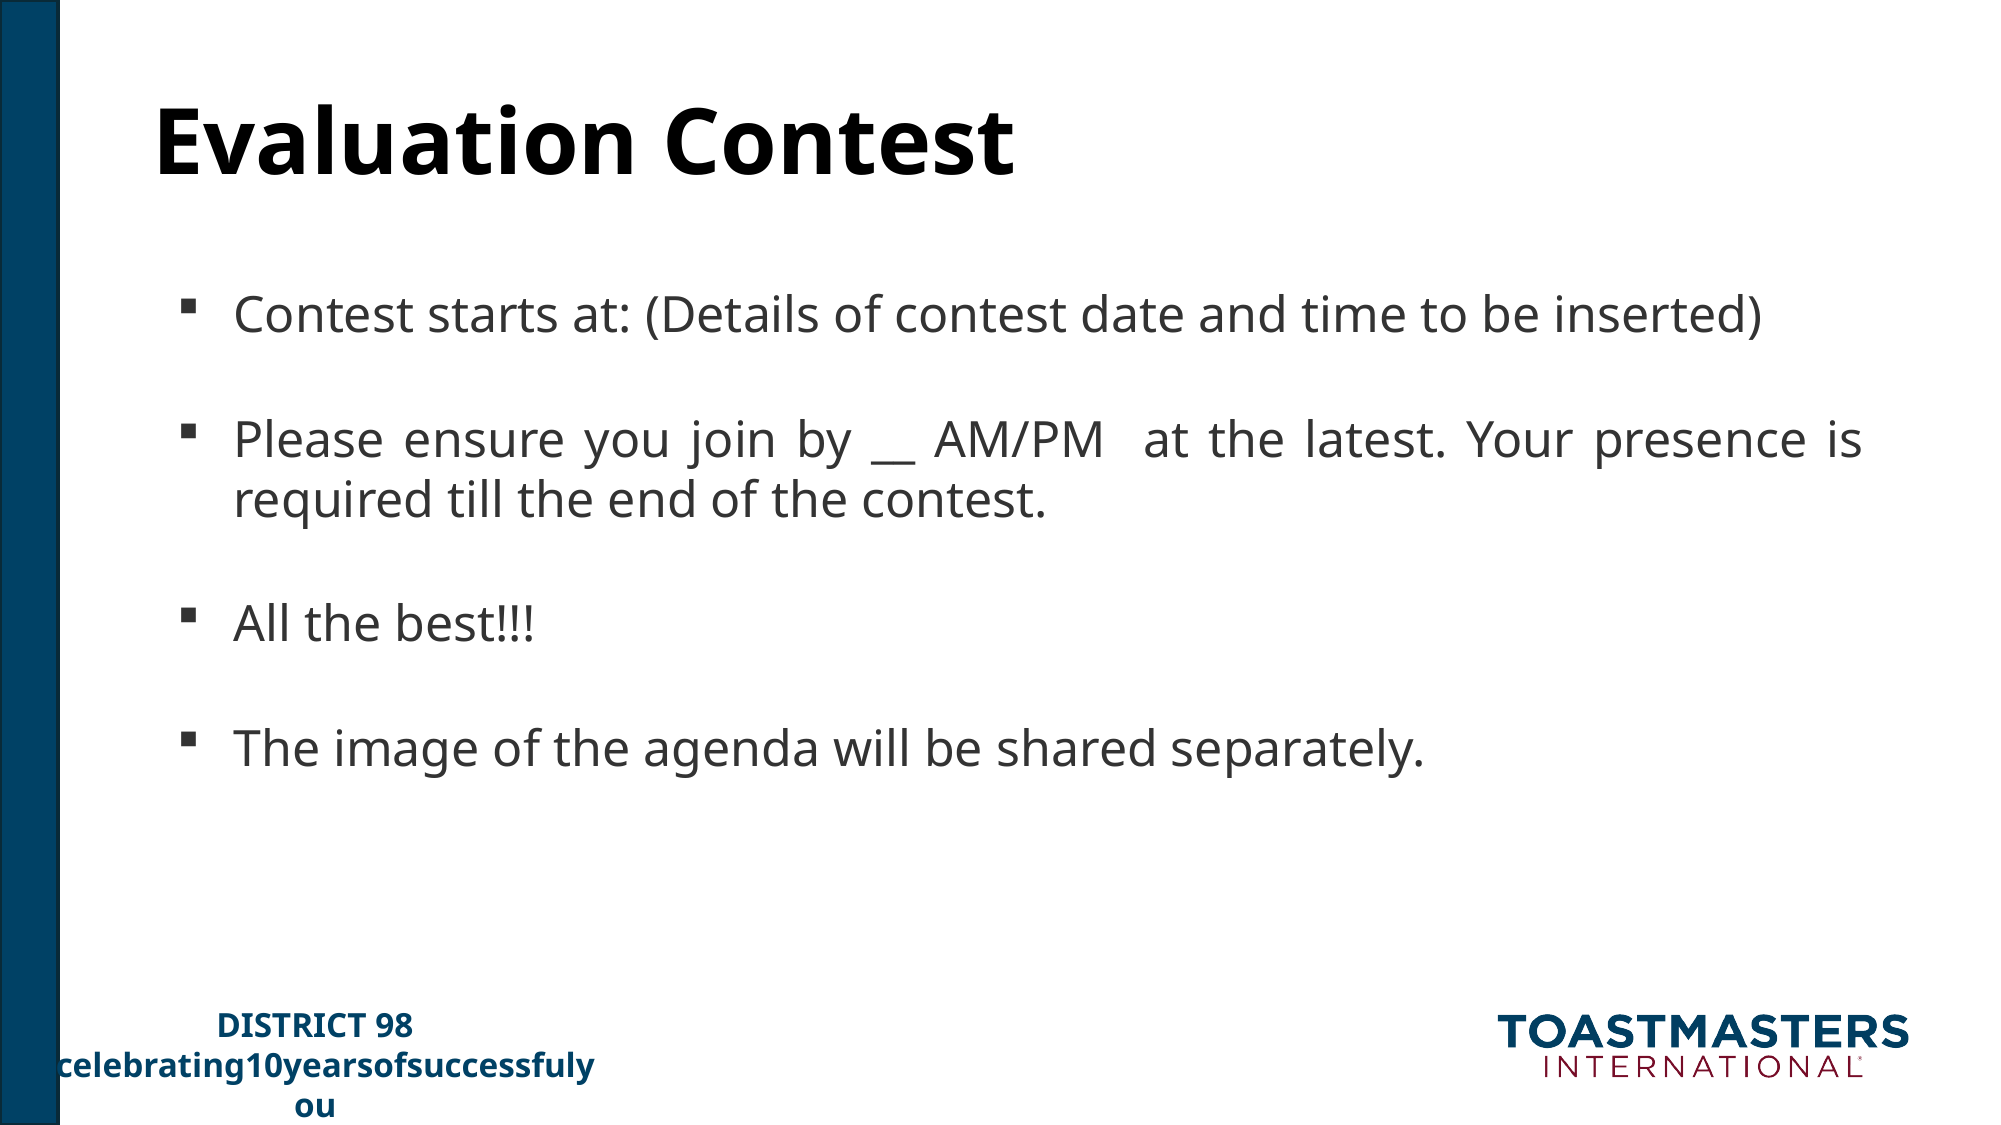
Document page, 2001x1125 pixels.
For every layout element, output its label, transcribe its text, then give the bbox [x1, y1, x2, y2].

text_box DISTRICT 98 #celebrating10yearsofsuccessfulyou [10, 996, 620, 1125]
title Evaluation Contest [137, 59, 1944, 229]
text_box Contest starts at: (Details of contest date and time to be inserted) Please ensure you join by __ AM/PM at the latest. Your presence is required till the end of the contest. All the best!!! The image of the agenda will be shared separately. [175, 268, 1865, 777]
picture [1383, 631, 2000, 1125]
text_box [0, 0, 60, 1125]
